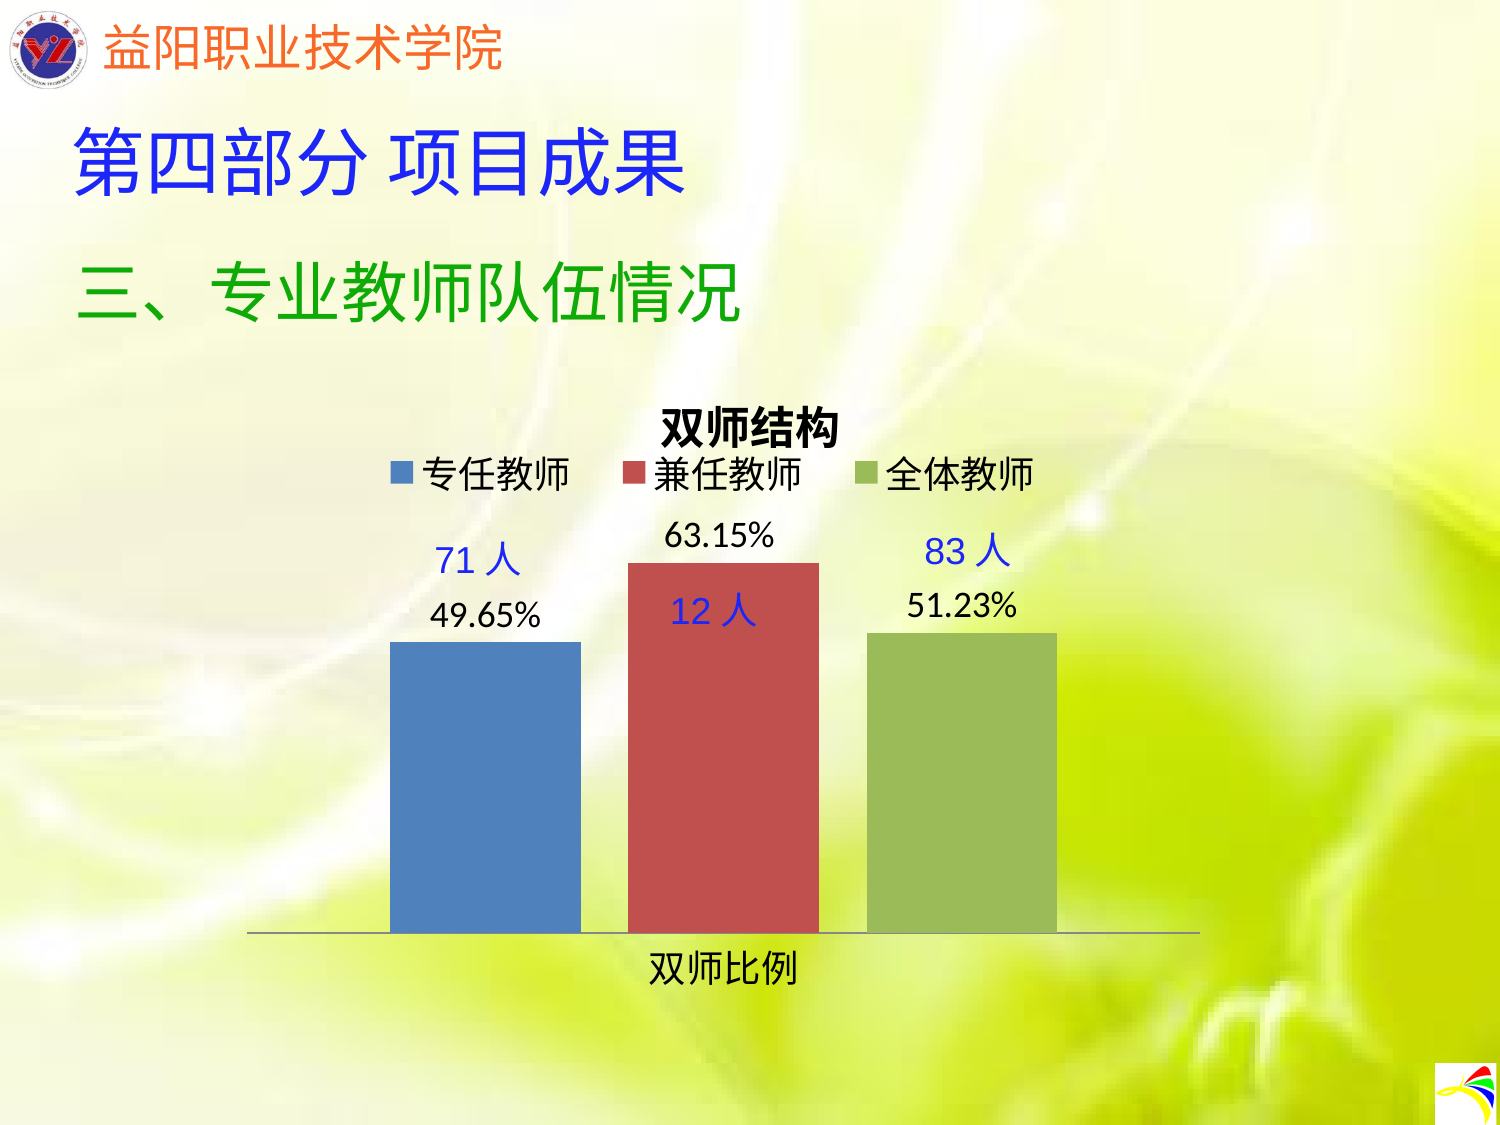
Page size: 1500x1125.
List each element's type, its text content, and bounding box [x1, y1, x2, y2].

text_box 第四部分 项目成果 [13, 113, 744, 208]
text_box 三、专业教师队伍情况 [59, 243, 758, 339]
picture [0, 0, 1500, 1125]
chart [245, 377, 1247, 1045]
